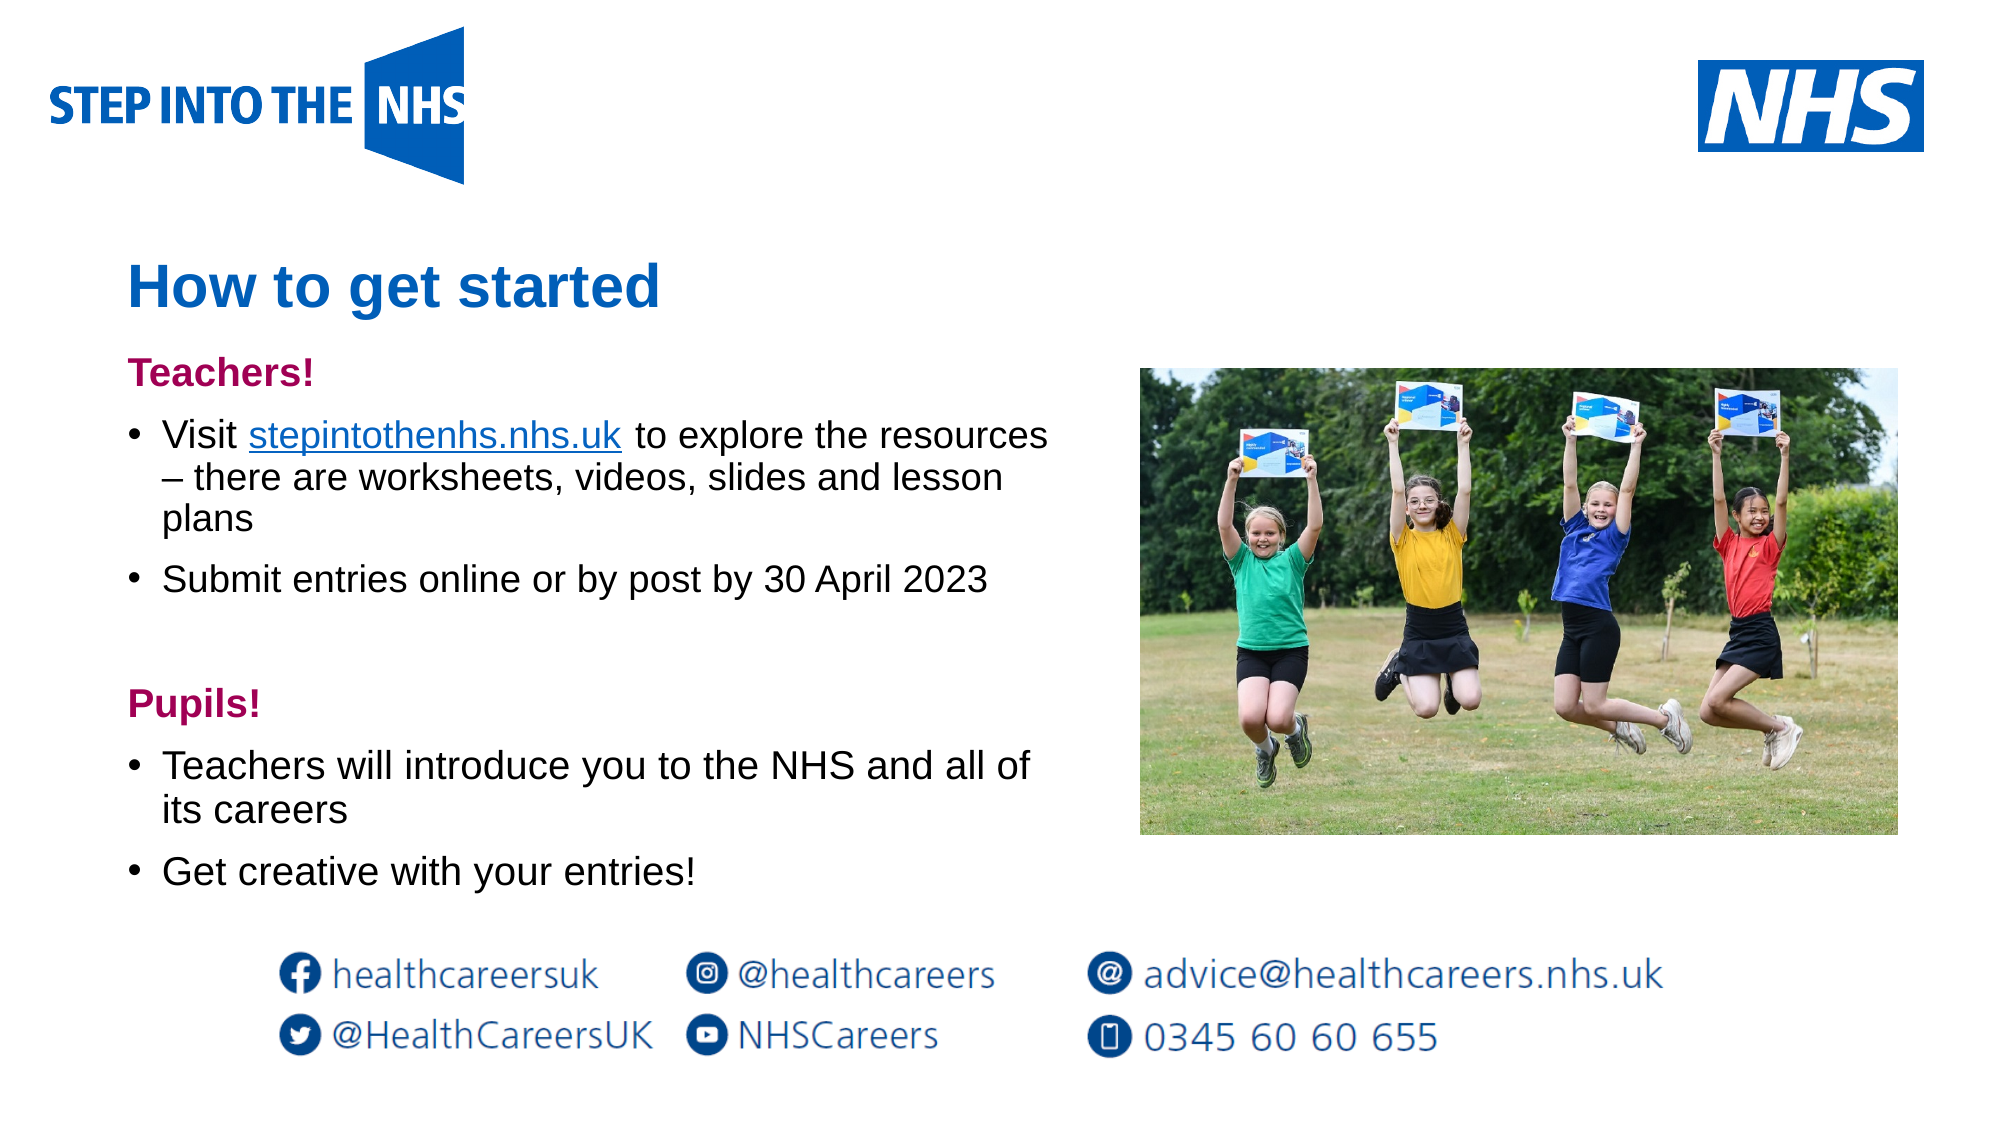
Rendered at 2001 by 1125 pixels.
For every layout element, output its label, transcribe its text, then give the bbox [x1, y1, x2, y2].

picture [1697, 60, 1924, 152]
text_box How to get started Teachers! Visit stepintothenhs.nhs.uk to explore the resources – there are worksheets, videos, slides and lesson plans Submit entries online or by post by 30 April 2023 Pupils! Teachers will introduce you to the NHS and all of its careers Get creative with your entries! [112, 235, 1088, 906]
picture [1140, 368, 1898, 835]
picture [249, 946, 1030, 1069]
picture [1066, 946, 1681, 1071]
picture [50, 26, 464, 185]
